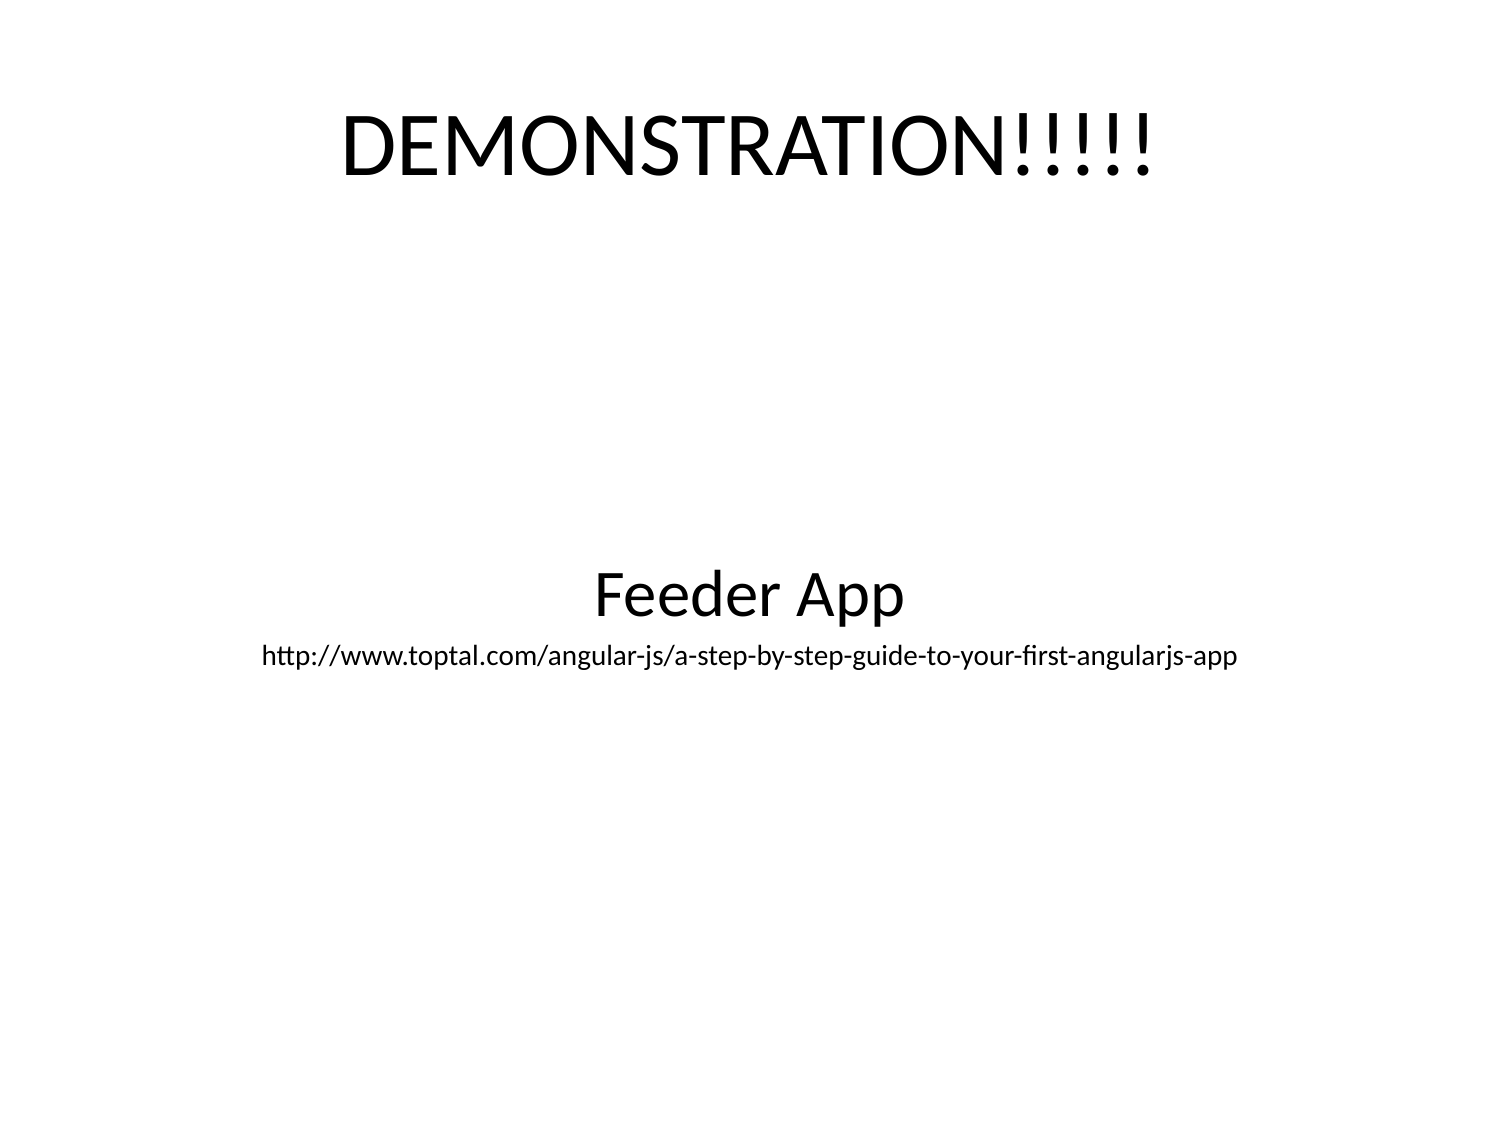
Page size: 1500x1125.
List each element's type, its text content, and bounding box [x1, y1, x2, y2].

title DEMONSTRATION!!!!! [75, 45, 1425, 233]
list Feeder App http://www.toptal.com/angular-js/a-step-by-step-guide-to-your-first-angularjs-app [75, 262, 1425, 1005]
